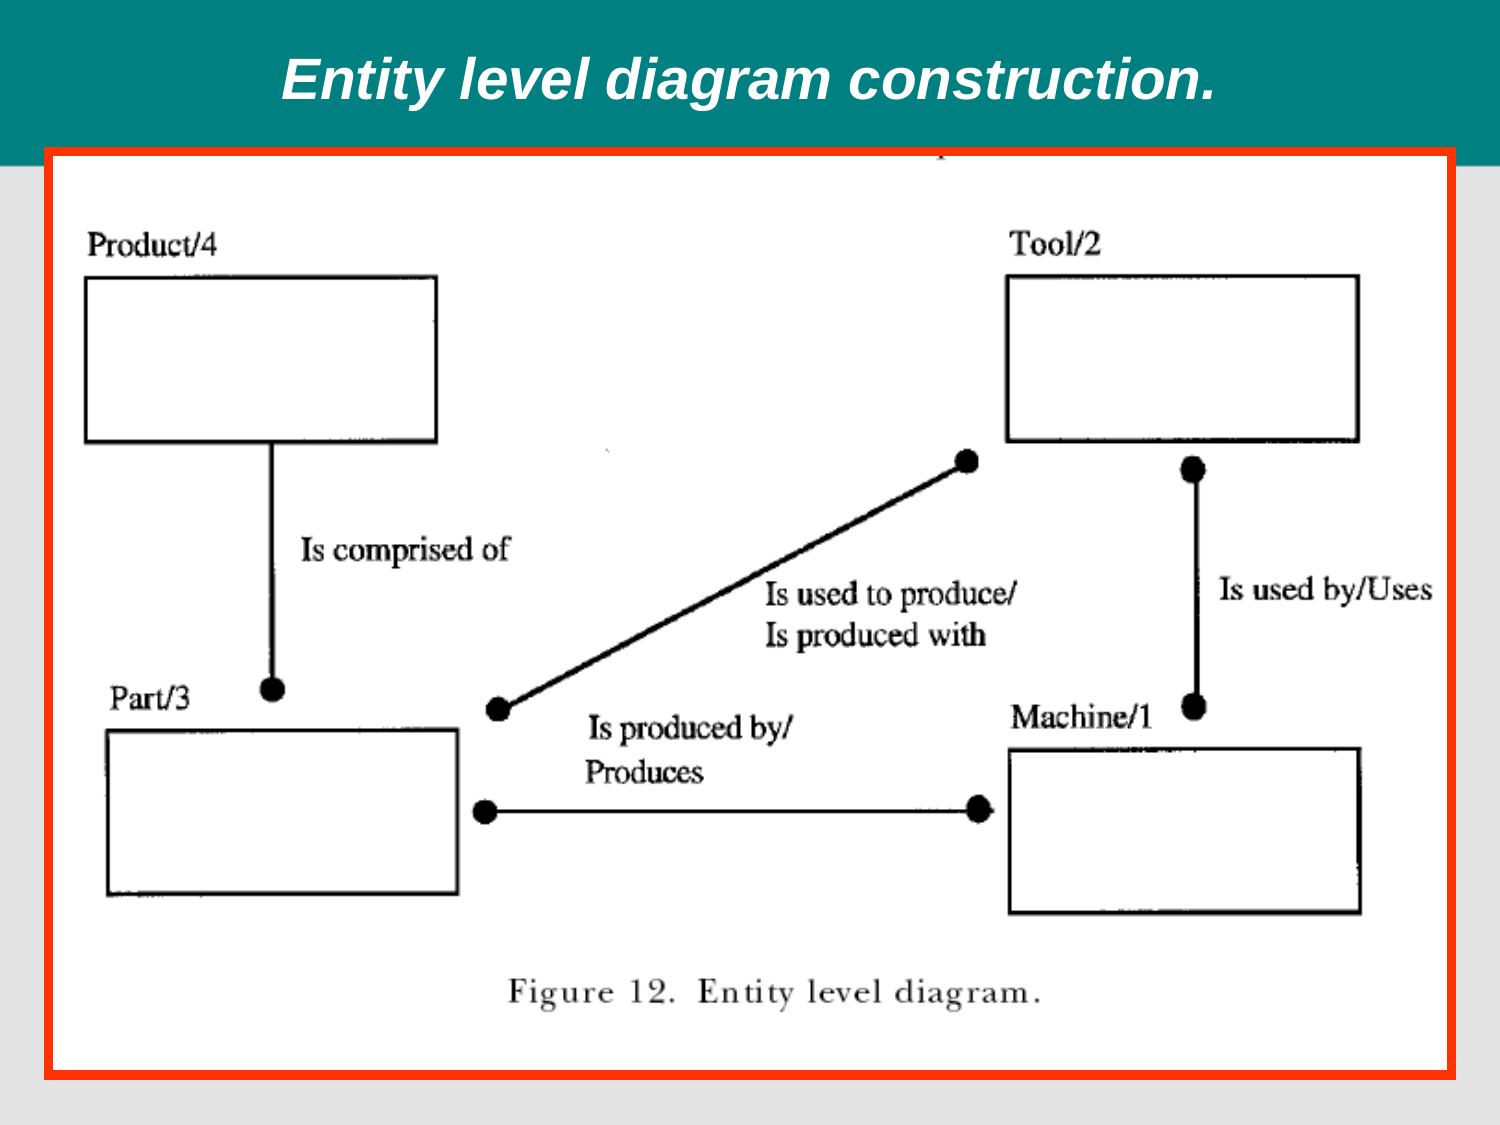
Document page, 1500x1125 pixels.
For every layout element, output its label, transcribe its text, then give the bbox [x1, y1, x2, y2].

picture [0, 0, 1500, 1125]
text_box Entity level diagram construction. [41, 34, 1459, 120]
